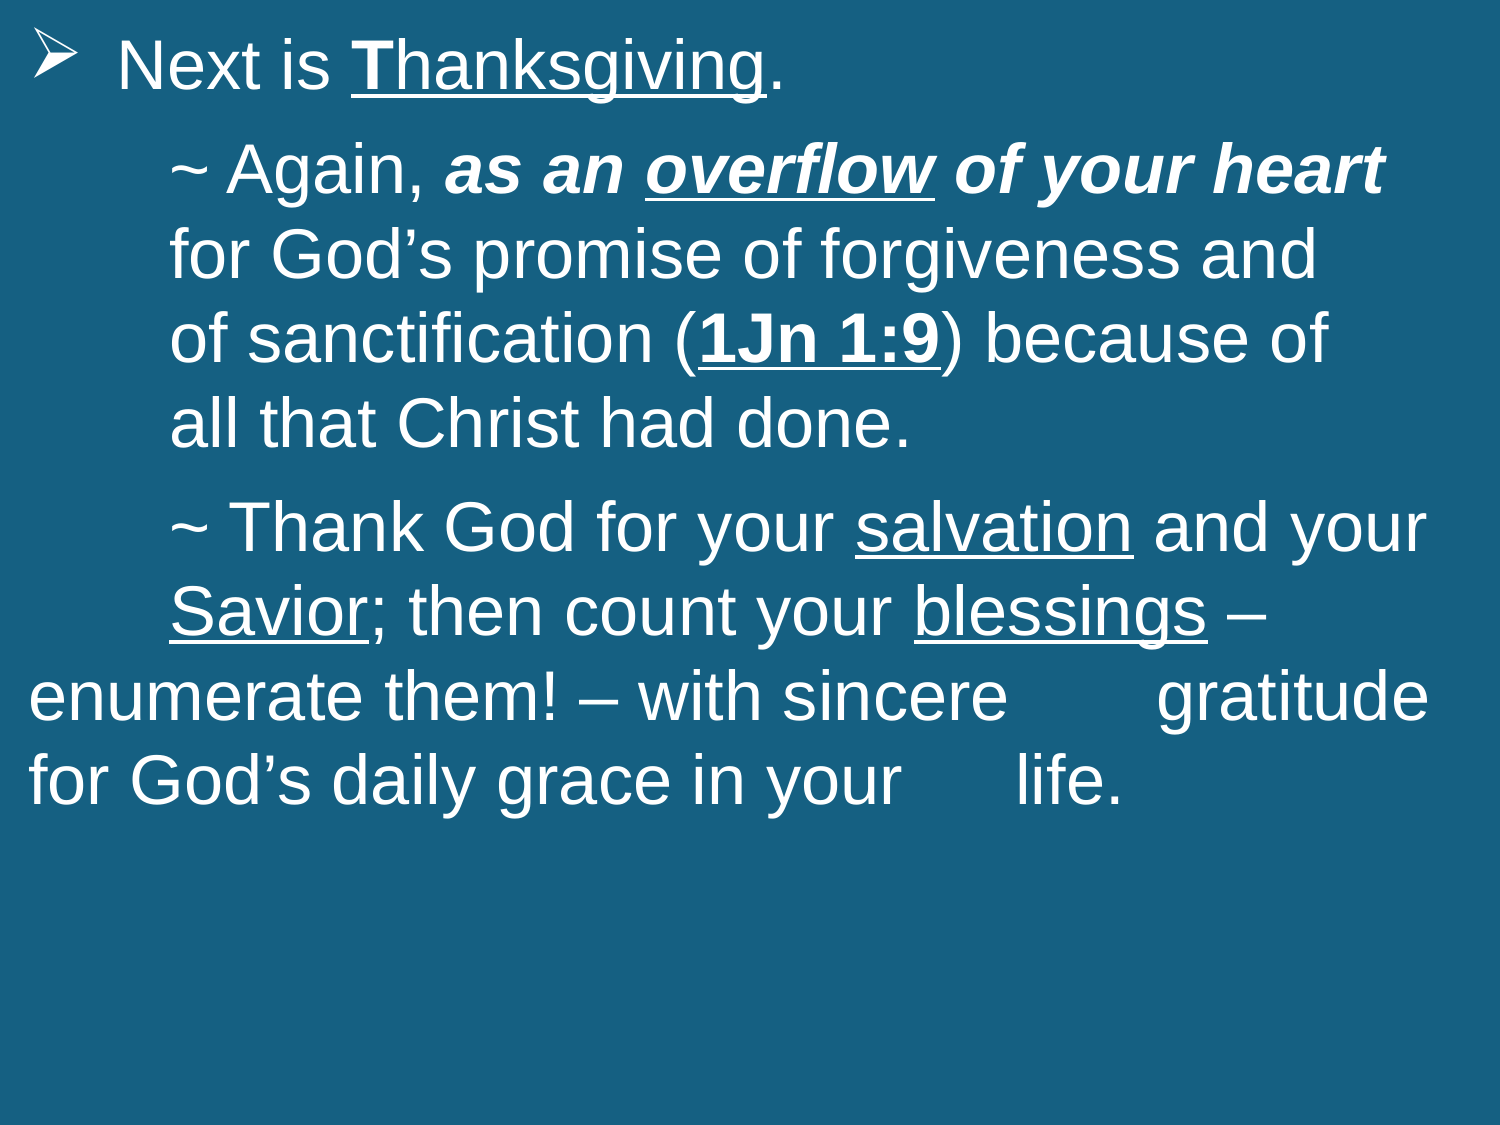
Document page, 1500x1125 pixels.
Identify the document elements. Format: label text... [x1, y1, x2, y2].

subtitle Next is Thanksgiving. ~ Again, as an overflow of your heart for God’s promise of forgiveness and of sanctification (1Jn 1:9) because of all that Christ had done. ~ Thank God for your salvation and your Savior; then count your blessings – enumerate them! – with sincere gratitude for God’s daily grace in your life. [13, 11, 1490, 1111]
